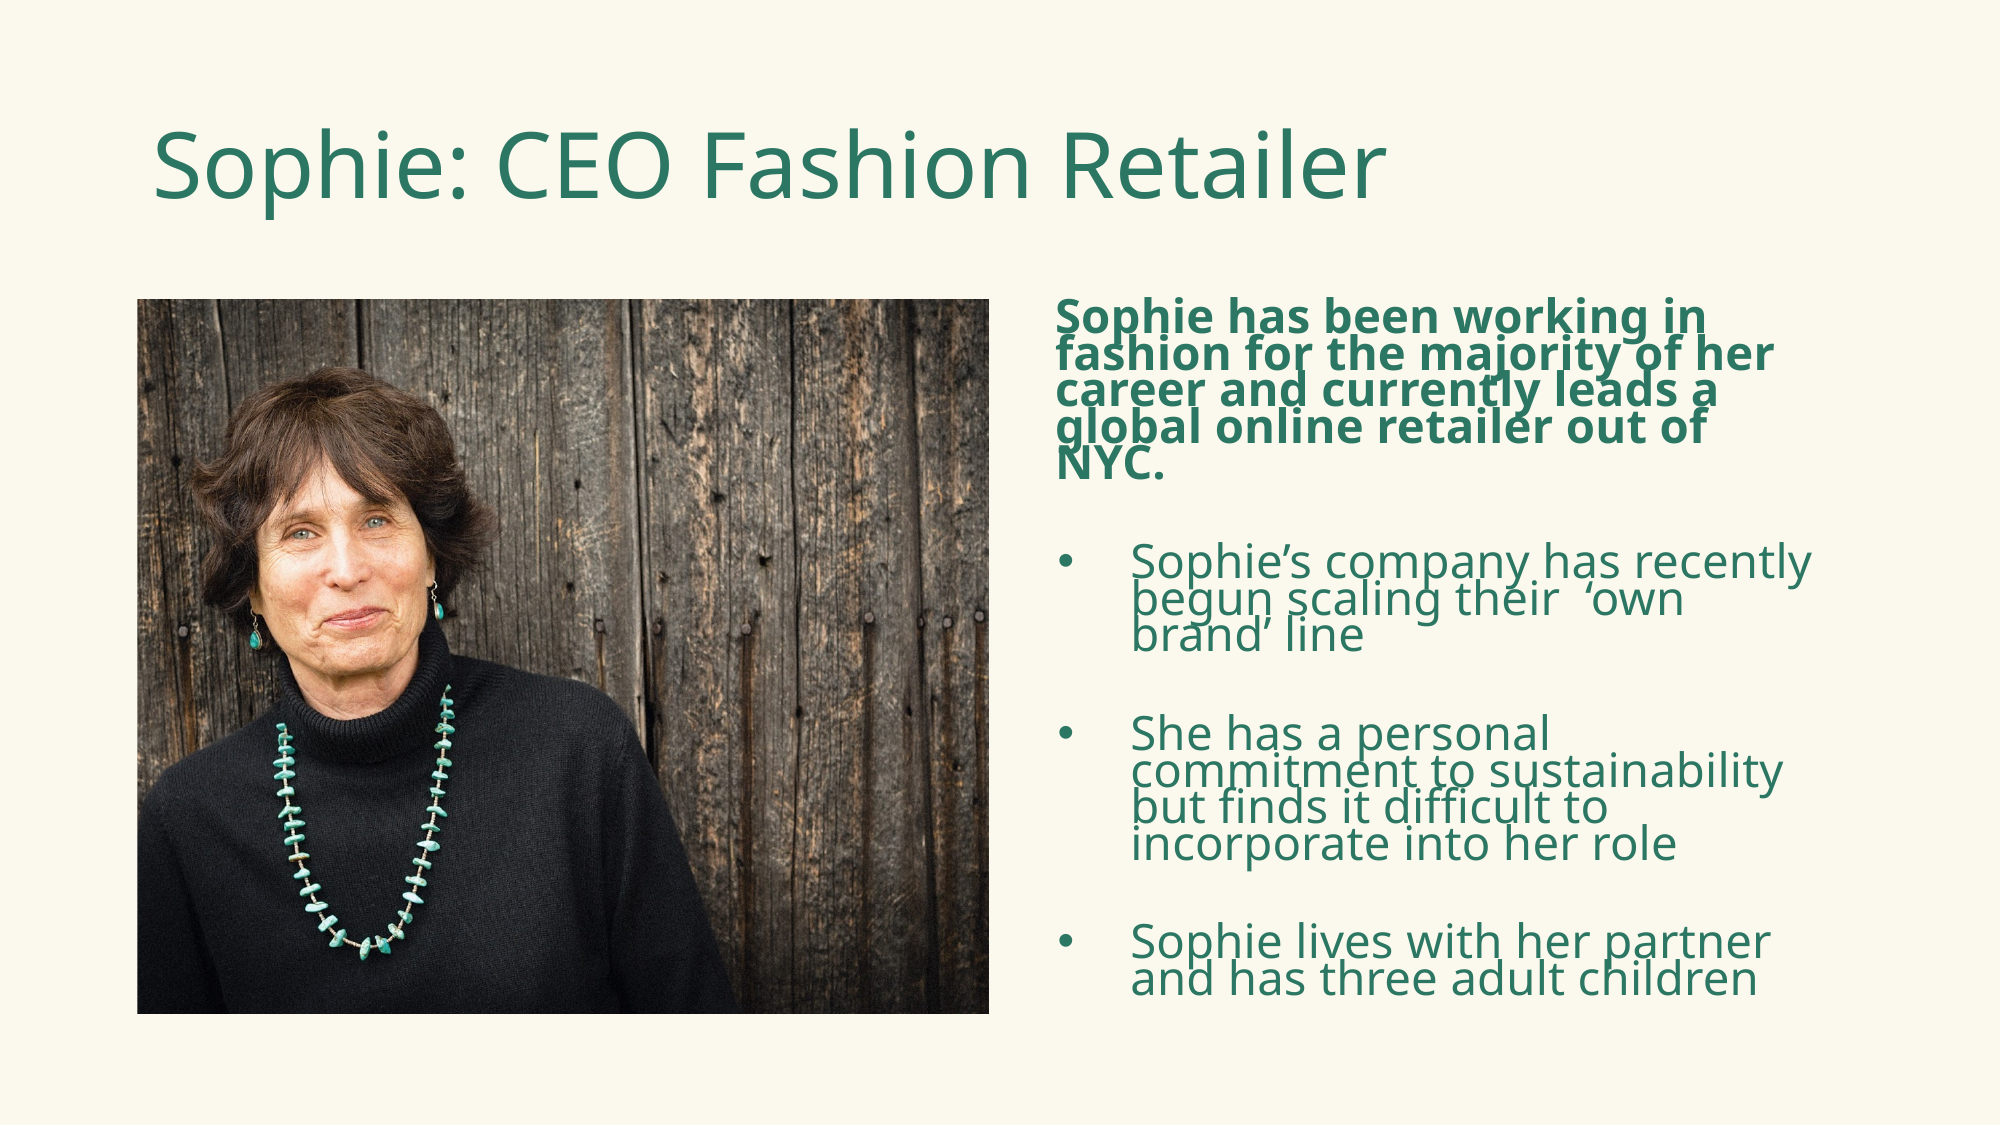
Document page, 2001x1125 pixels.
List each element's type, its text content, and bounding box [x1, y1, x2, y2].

title Sophie: CEO Fashion Retailer [137, 59, 1674, 278]
list Sophie has been working in fashion for the majority of her career and currently leads a global online retailer out of NYC. Sophie’s company has recently begun scaling their ‘own brand’ line She has a personal commitment to sustainability but finds it difficult to incorporate into her role Sophie lives with her partner and has three adult children [1040, 299, 1891, 1014]
picture [137, 299, 989, 1014]
